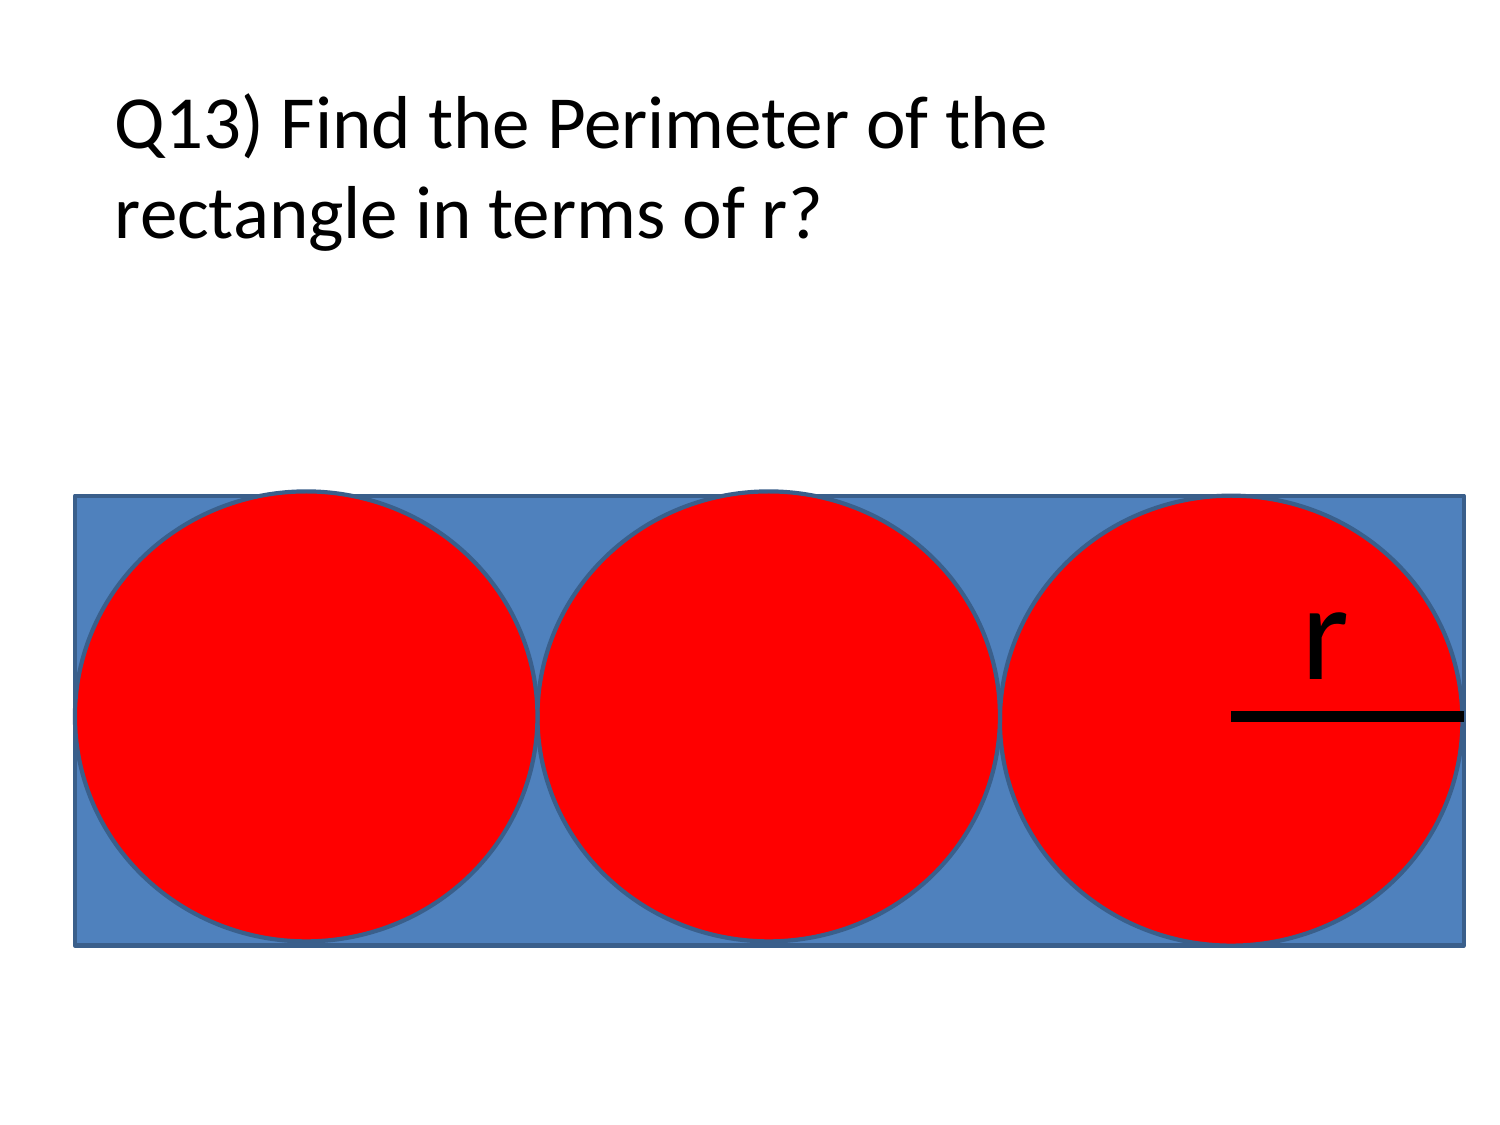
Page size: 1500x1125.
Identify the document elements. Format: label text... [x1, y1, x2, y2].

text_box [821, 494, 1204, 683]
text_box [537, 489, 1003, 944]
text_box [1251, 715, 1466, 948]
text_box [72, 489, 540, 944]
text_box [1258, 494, 1466, 534]
text_box r [1286, 534, 1468, 715]
text_box [1000, 493, 1465, 948]
text_box [359, 494, 716, 682]
text_box Q13) Find the Perimeter of the rectangle in terms of r? [99, 65, 1338, 261]
text_box [73, 739, 1212, 948]
text_box [73, 494, 254, 693]
